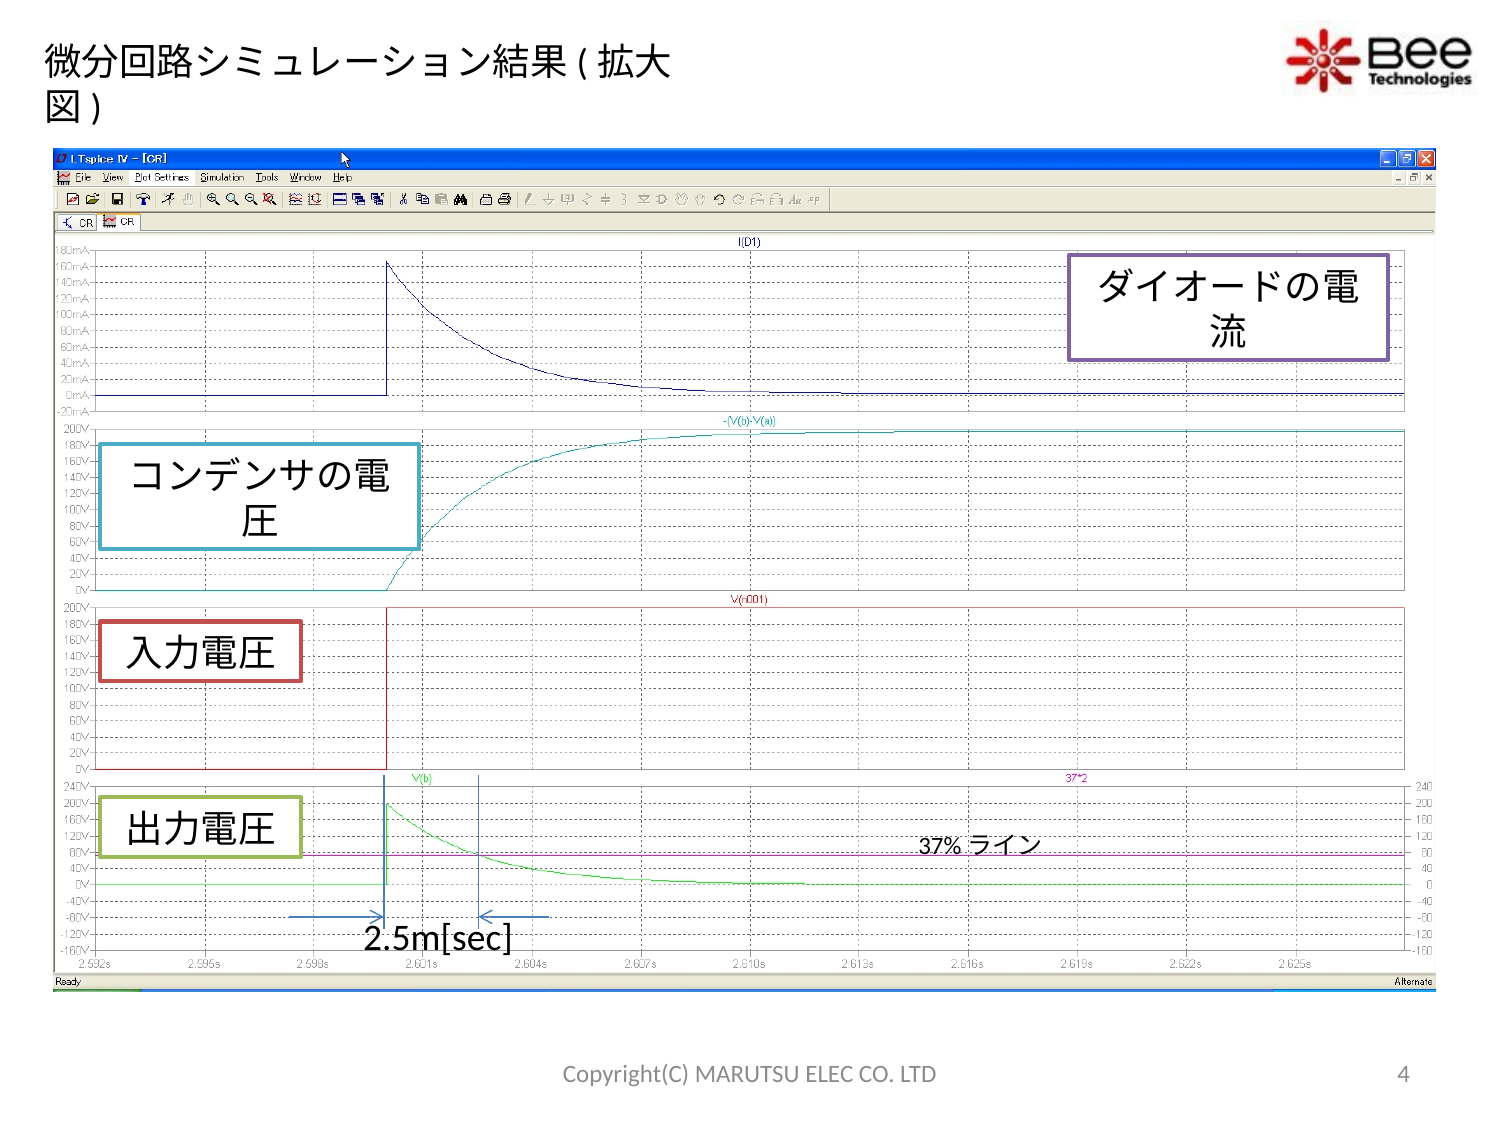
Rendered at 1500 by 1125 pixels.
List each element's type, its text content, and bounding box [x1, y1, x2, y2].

picture [1281, 20, 1478, 102]
picture [52, 148, 1436, 992]
slide_number 4 [1074, 1042, 1425, 1103]
text_box 微分回路シミュレーション結果(拡大図) [29, 30, 739, 136]
footer Copyright(C) MARUTSU ELEC CO. LTD [512, 1042, 988, 1103]
